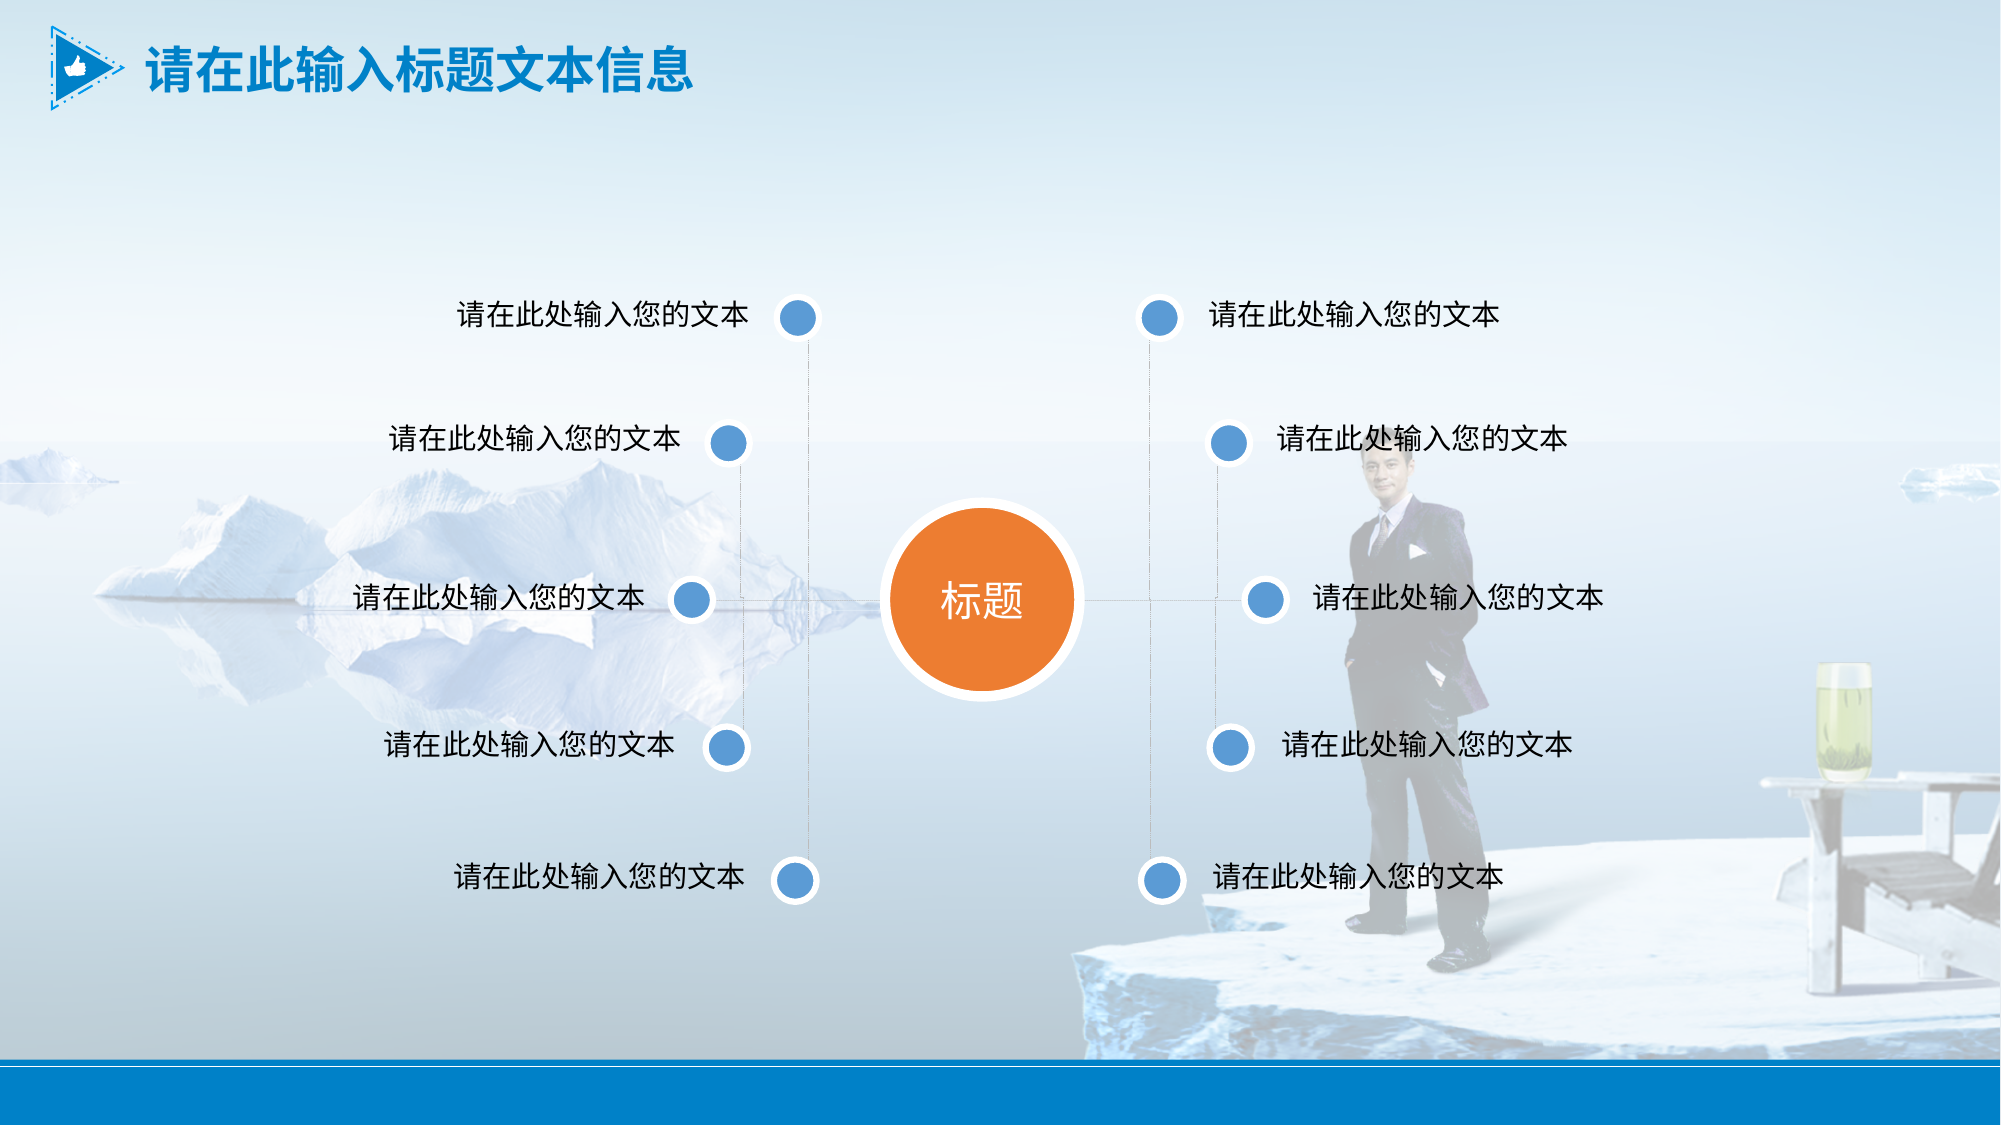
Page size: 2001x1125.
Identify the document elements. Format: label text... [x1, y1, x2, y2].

text_box 请在此处输入您的文本 [1297, 561, 1818, 622]
text_box [1207, 422, 1251, 465]
text_box 请在此处输入您的文本 [1266, 708, 1787, 769]
text_box [670, 578, 714, 622]
text_box 标题 [885, 502, 1080, 697]
text_box 请在此处输入您的文本 [140, 561, 661, 622]
text_box [1140, 859, 1184, 902]
text_box [1244, 578, 1287, 622]
text_box [773, 859, 817, 902]
text_box 请在此处输入您的文本 [240, 840, 761, 901]
text_box [1209, 726, 1252, 769]
text_box [707, 422, 750, 465]
text_box 请在此处输入您的文本 [243, 278, 764, 339]
text_box [1138, 296, 1181, 340]
text_box [776, 296, 820, 340]
text_box 请在此处输入您的文本 [1193, 278, 1714, 339]
text_box [705, 726, 748, 769]
text_box 请在此处输入您的文本 [1261, 402, 1782, 463]
text_box 请在此处输入您的文本 [1197, 840, 1718, 901]
text_box 请在此处输入您的文本 [170, 708, 691, 769]
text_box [1214, 444, 1218, 750]
text_box 请在此处输入您的文本 [176, 402, 697, 463]
